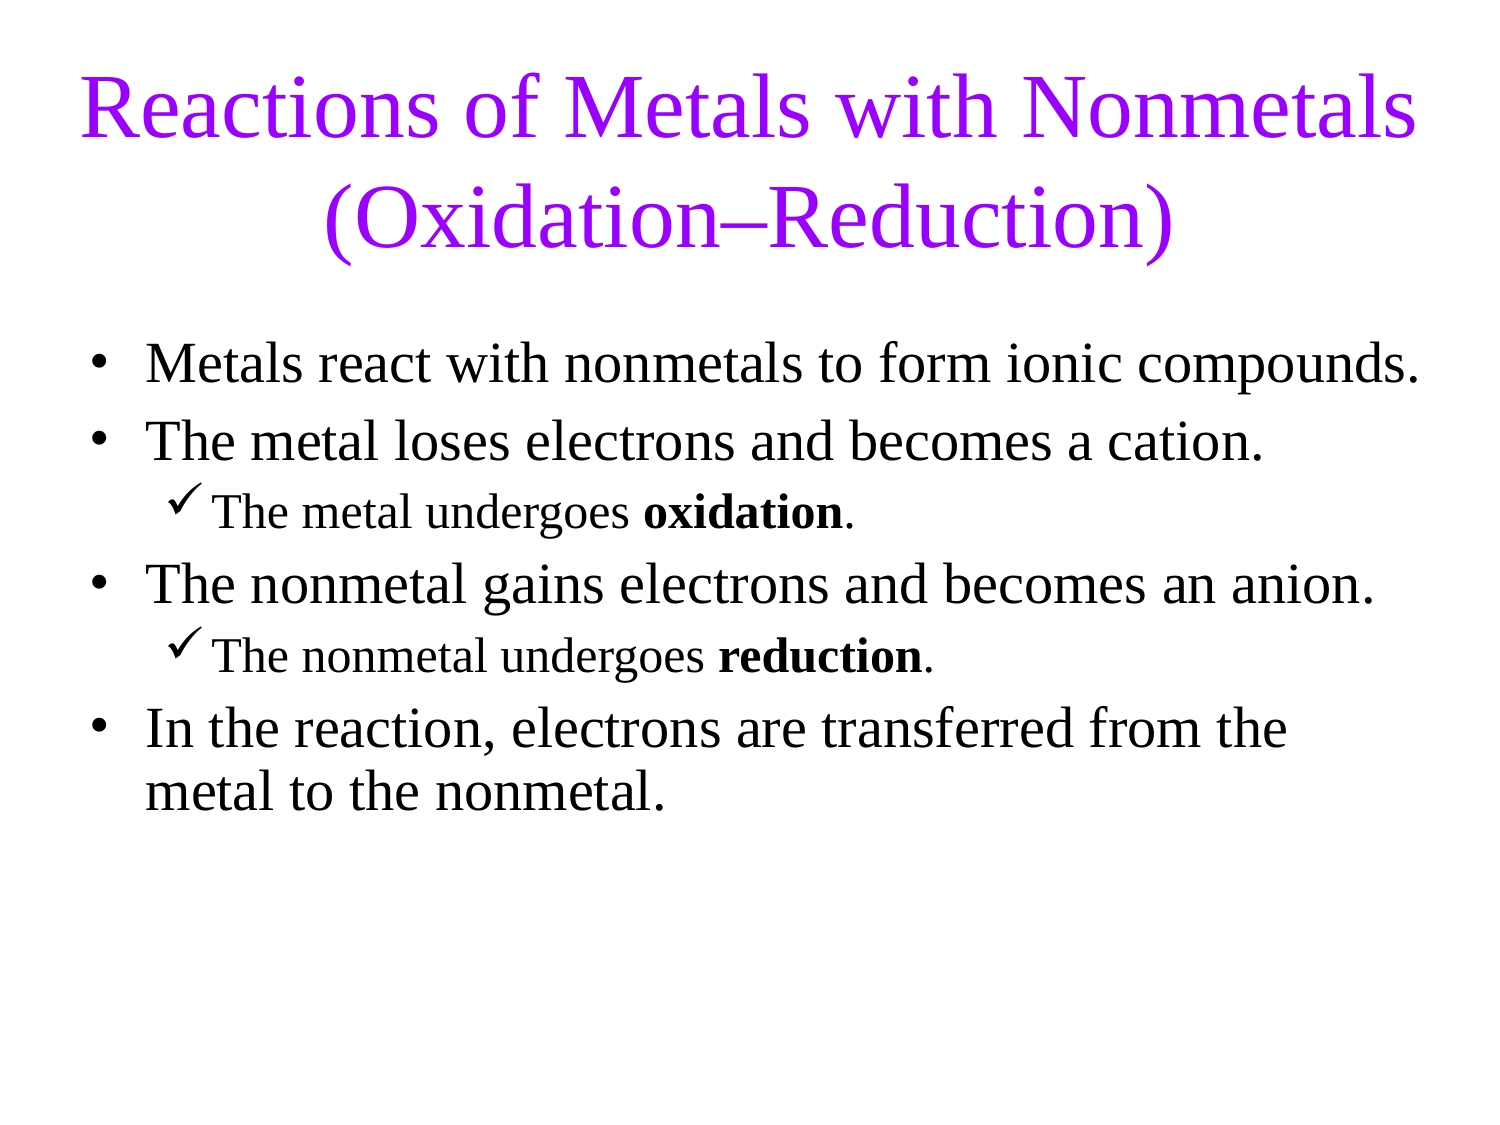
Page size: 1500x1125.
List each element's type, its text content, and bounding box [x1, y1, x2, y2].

text_box Metals react with nonmetals to form ionic compounds. The metal loses electrons and becomes a cation. The metal undergoes oxidation. The nonmetal gains electrons and becomes an anion. The nonmetal undergoes reduction. In the reaction, electrons are transferred from the metal to the nonmetal. [74, 324, 1438, 1000]
text_box Reactions of Metals with Nonmetals (Oxidation–Reduction) [0, 62, 1500, 250]
